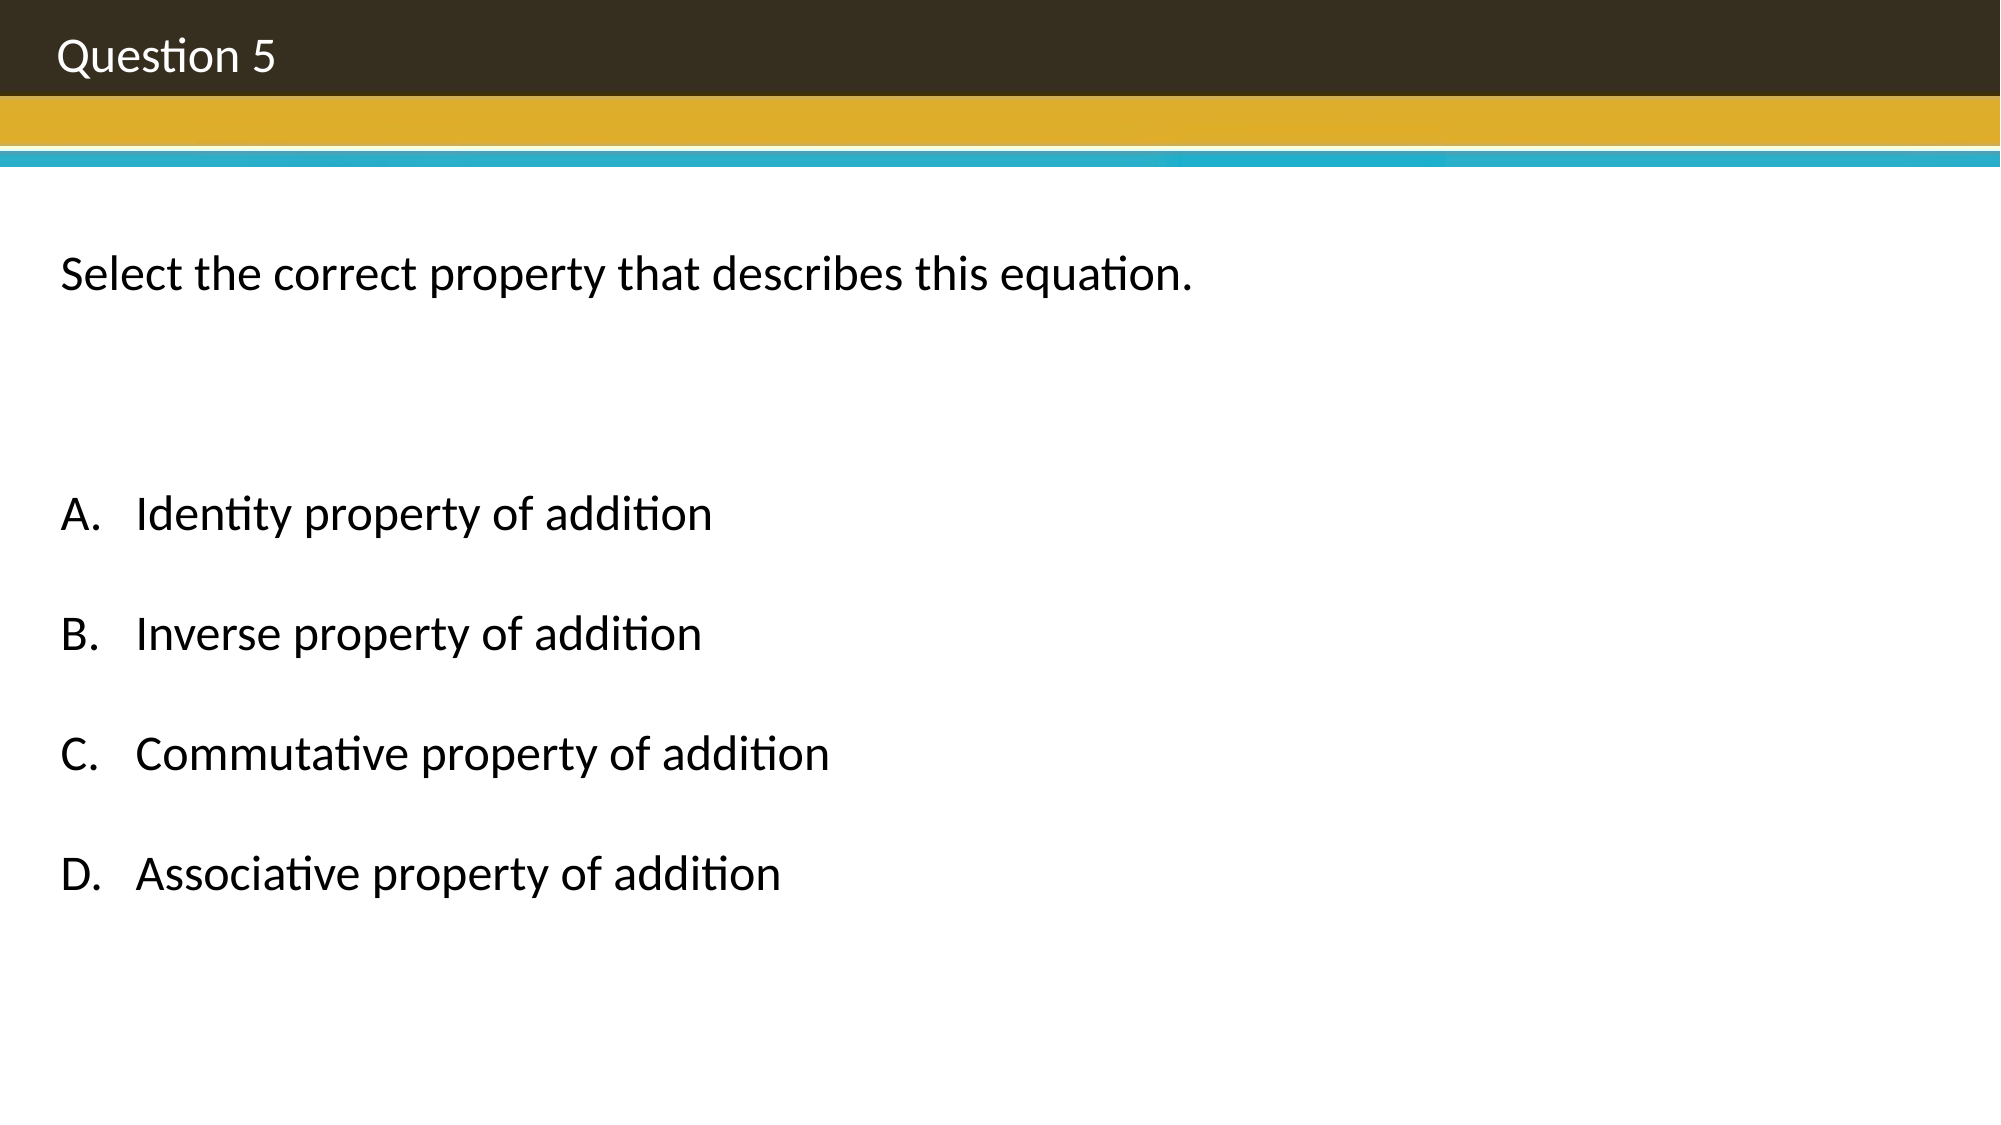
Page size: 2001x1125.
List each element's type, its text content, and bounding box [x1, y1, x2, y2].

text_box Question 5 [41, 14, 293, 90]
picture [0, 0, 2000, 167]
